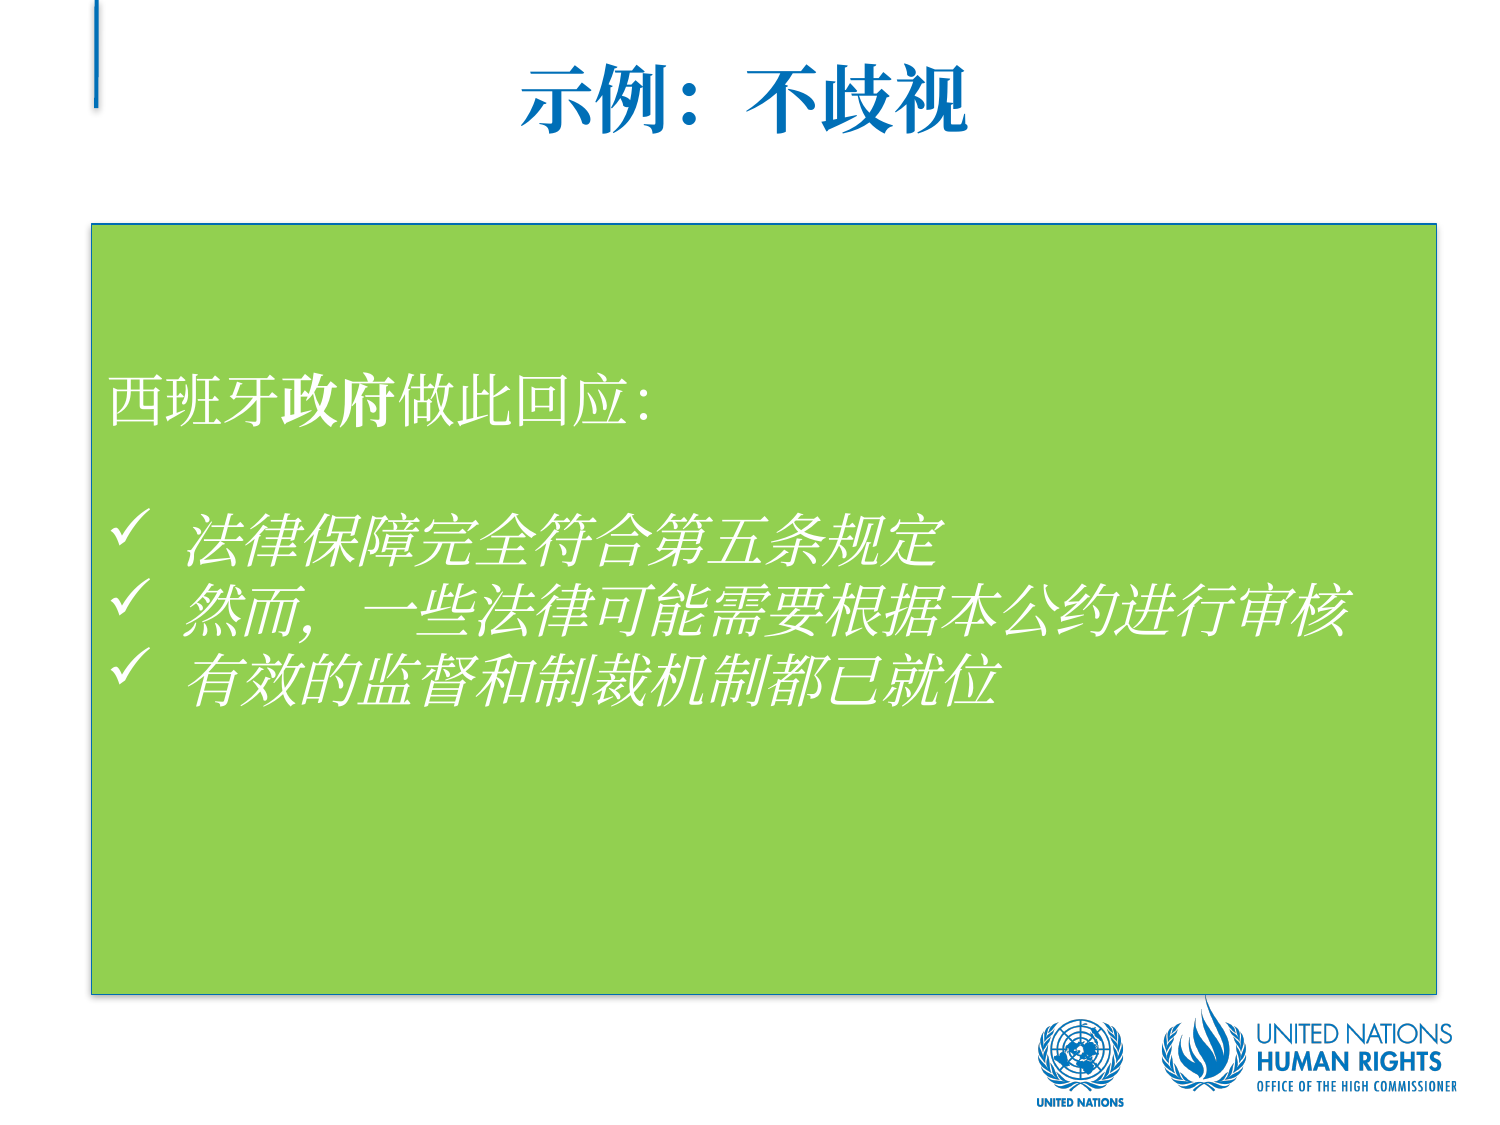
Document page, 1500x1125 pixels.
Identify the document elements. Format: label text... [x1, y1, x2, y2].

text_box 西班牙政府做此回应： 法律保障完全符合第五条规定 然而，一些法律可能需要根据本公约进行审核 有效的监督和制裁机制都已就位 [91, 223, 1437, 995]
picture [1037, 990, 1457, 1107]
title 示例：不歧视 [52, 45, 1437, 224]
